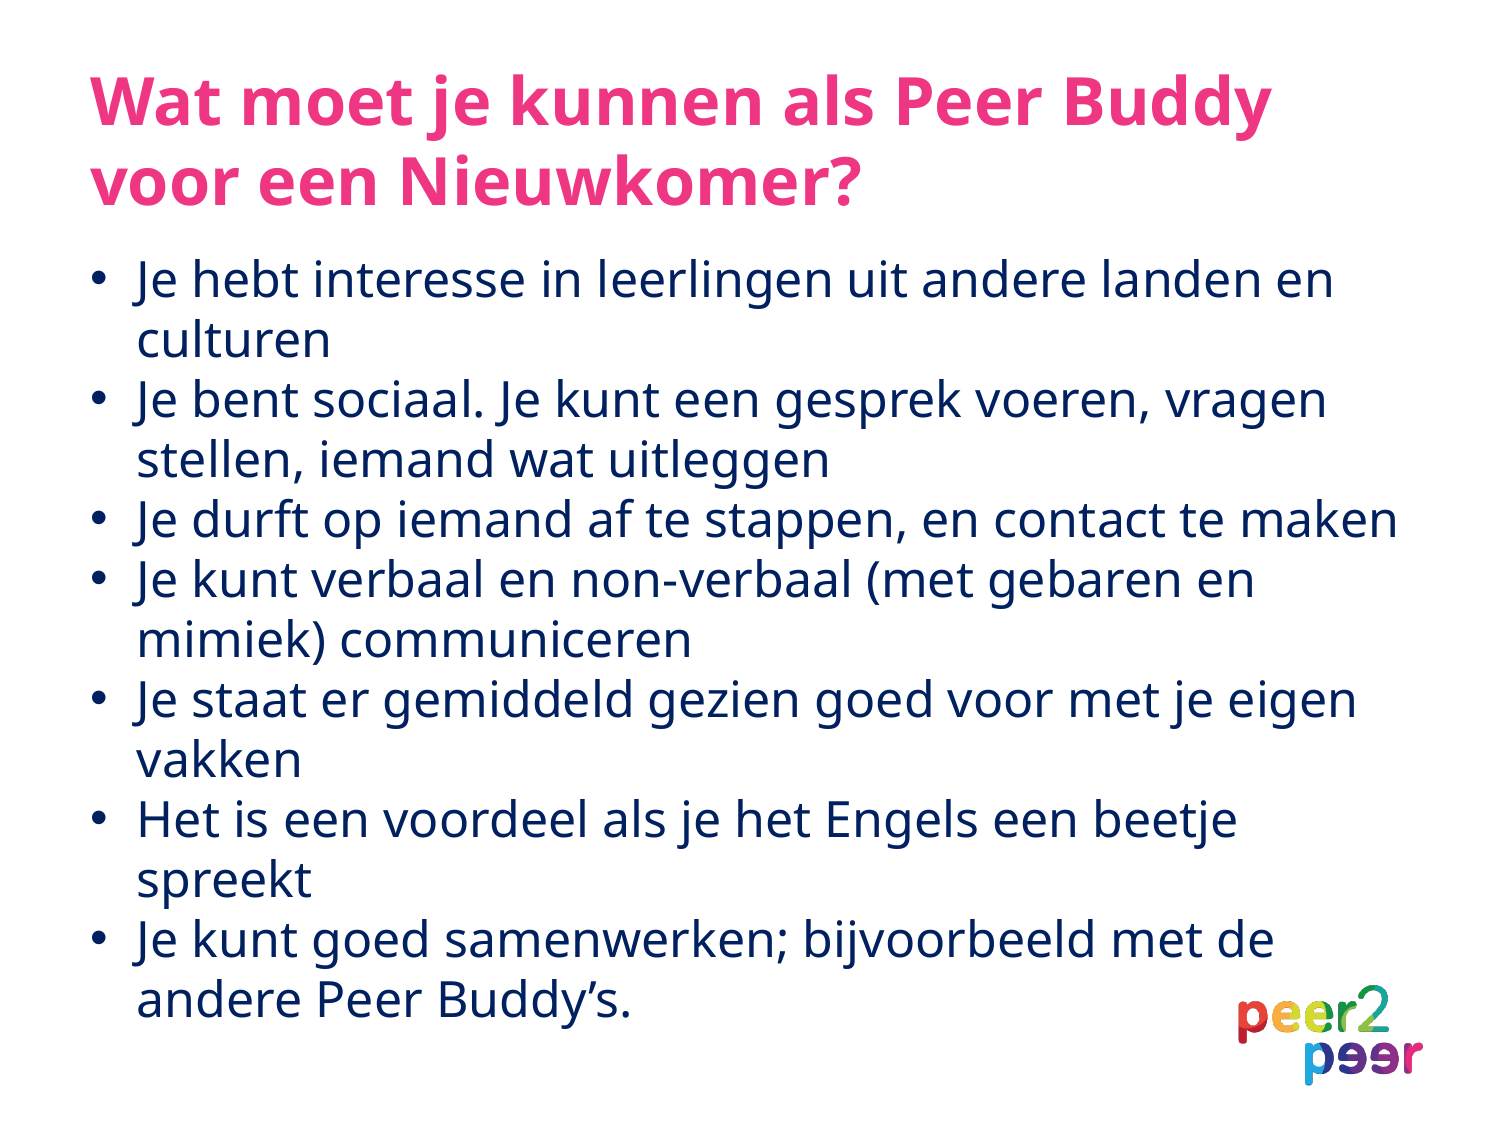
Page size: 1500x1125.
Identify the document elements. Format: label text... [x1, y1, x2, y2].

picture [1230, 977, 1432, 1092]
list Je hebt interesse in leerlingen uit andere landen en culturen Je bent sociaal. Je kunt een gesprek voeren, vragen stellen, iemand wat uitleggen Je durft op iemand af te stappen, en contact te maken Je kunt verbaal en non-verbaal (met gebaren en mimiek) communiceren Je staat er gemiddeld gezien goed voor met je eigen vakken Het is een voordeel als je het Engels een beetje spreekt Je kunt goed samenwerken; bijvoorbeeld met de andere Peer Buddy’s. [75, 162, 1425, 985]
title Wat moet je kunnen als Peer Buddy voor een Nieuwkomer? [75, 45, 1425, 162]
